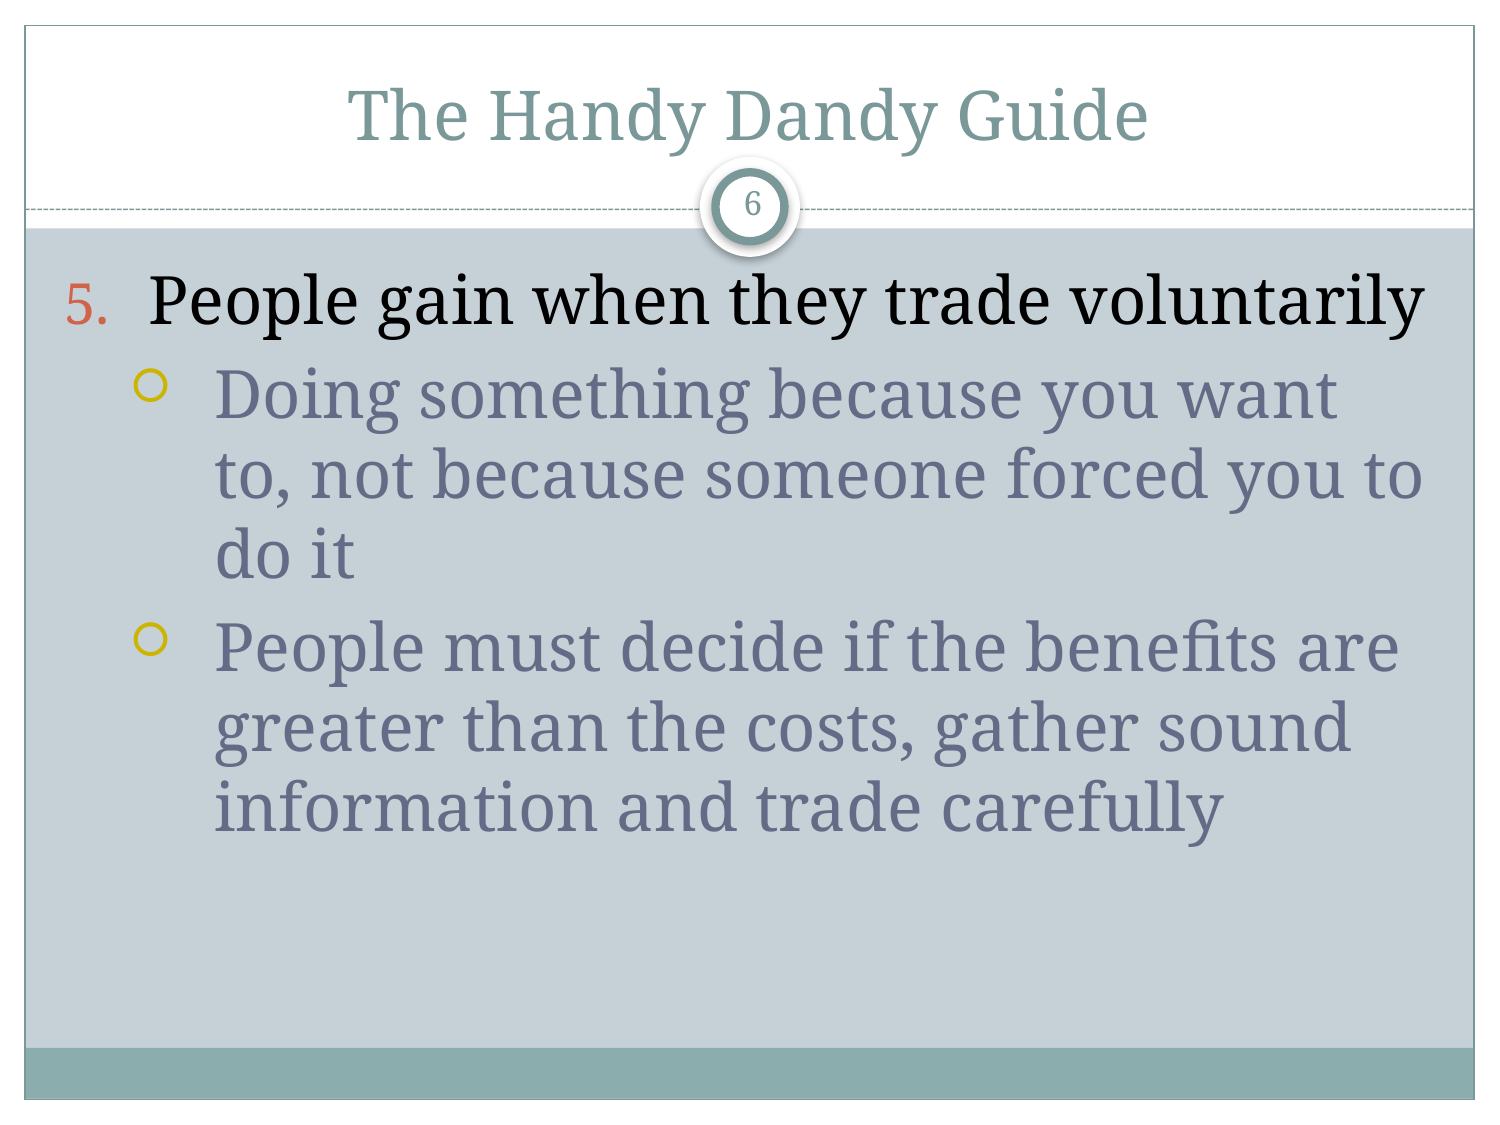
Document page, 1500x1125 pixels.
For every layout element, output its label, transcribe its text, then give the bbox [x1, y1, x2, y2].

title The Handy Dandy Guide [49, 37, 1450, 162]
list People gain when they trade voluntarily Doing something because you want to, not because someone forced you to do it People must decide if the benefits are greater than the costs, gather sound information and trade carefully [49, 250, 1445, 1001]
slide_number 6 [715, 168, 791, 241]
